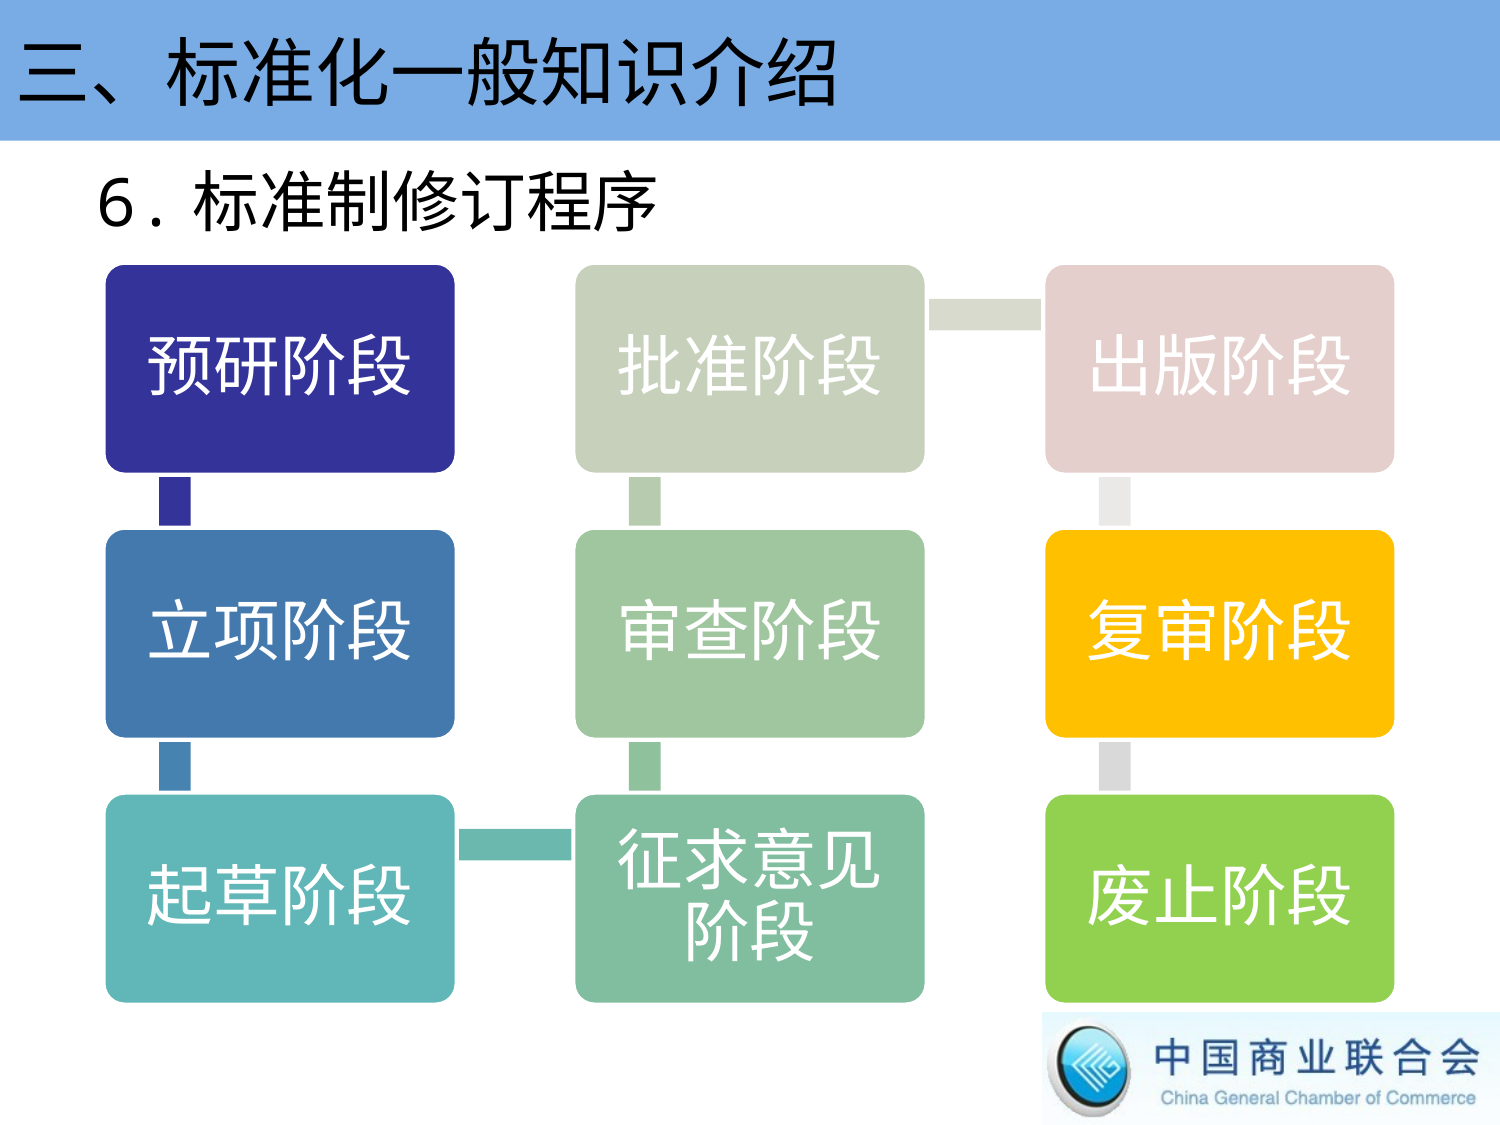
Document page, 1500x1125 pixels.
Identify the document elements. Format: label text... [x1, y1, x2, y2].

text_box 6.标准制修订程序 [81, 152, 675, 247]
text_box 三、标准化一般知识介绍 [0, 0, 1032, 141]
picture [1042, 1012, 1500, 1125]
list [74, 262, 1426, 1006]
